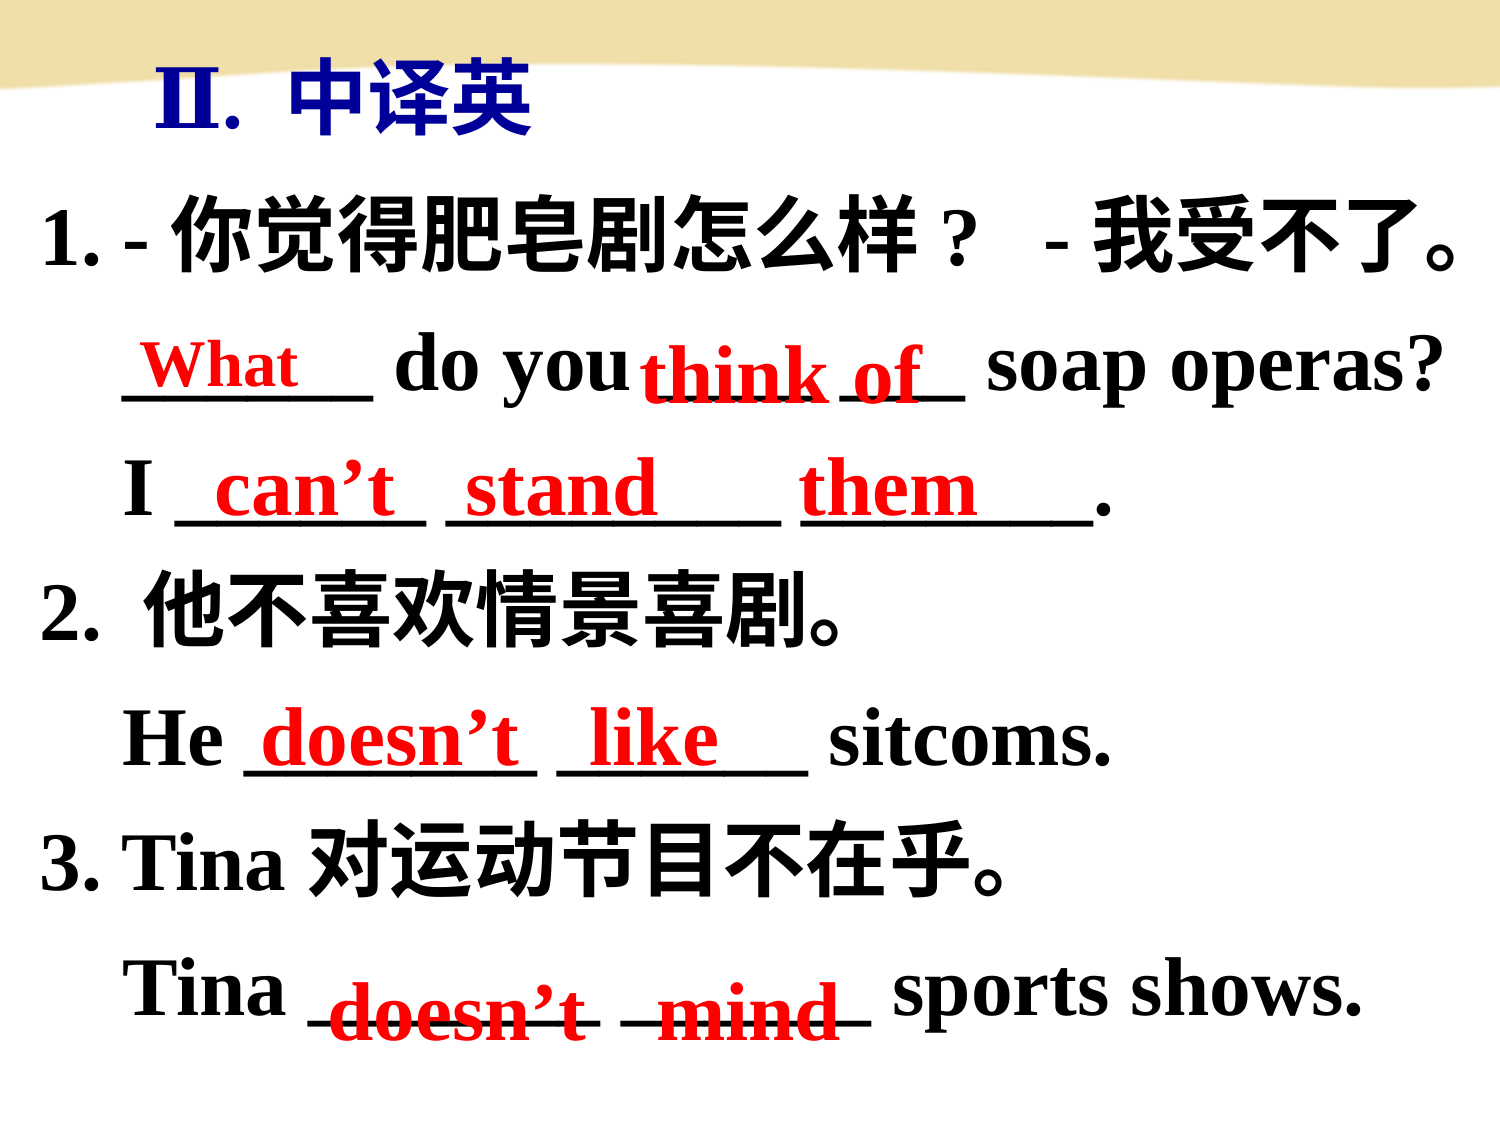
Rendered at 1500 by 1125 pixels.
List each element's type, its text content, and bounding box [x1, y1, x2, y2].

text_box can’t stand them [199, 425, 1206, 540]
text_box What [124, 312, 385, 408]
picture [0, 0, 1500, 1125]
text_box 1. -你觉得肥皂剧怎么样? -我受不了。 ______ do you ____ ___ soap operas? I ______ ________ _______. 2. 他不喜欢情景喜剧。 He _______ ______ sitcoms. 3. Tina对运动节目不在乎。 Tina _______ ______ sports shows. [24, 174, 1396, 955]
text_box doesn’t like [225, 675, 788, 790]
text_box think of [624, 312, 975, 425]
text_box Ⅱ. 中译英 [124, 37, 562, 153]
text_box doesn’t mind [312, 950, 888, 1065]
